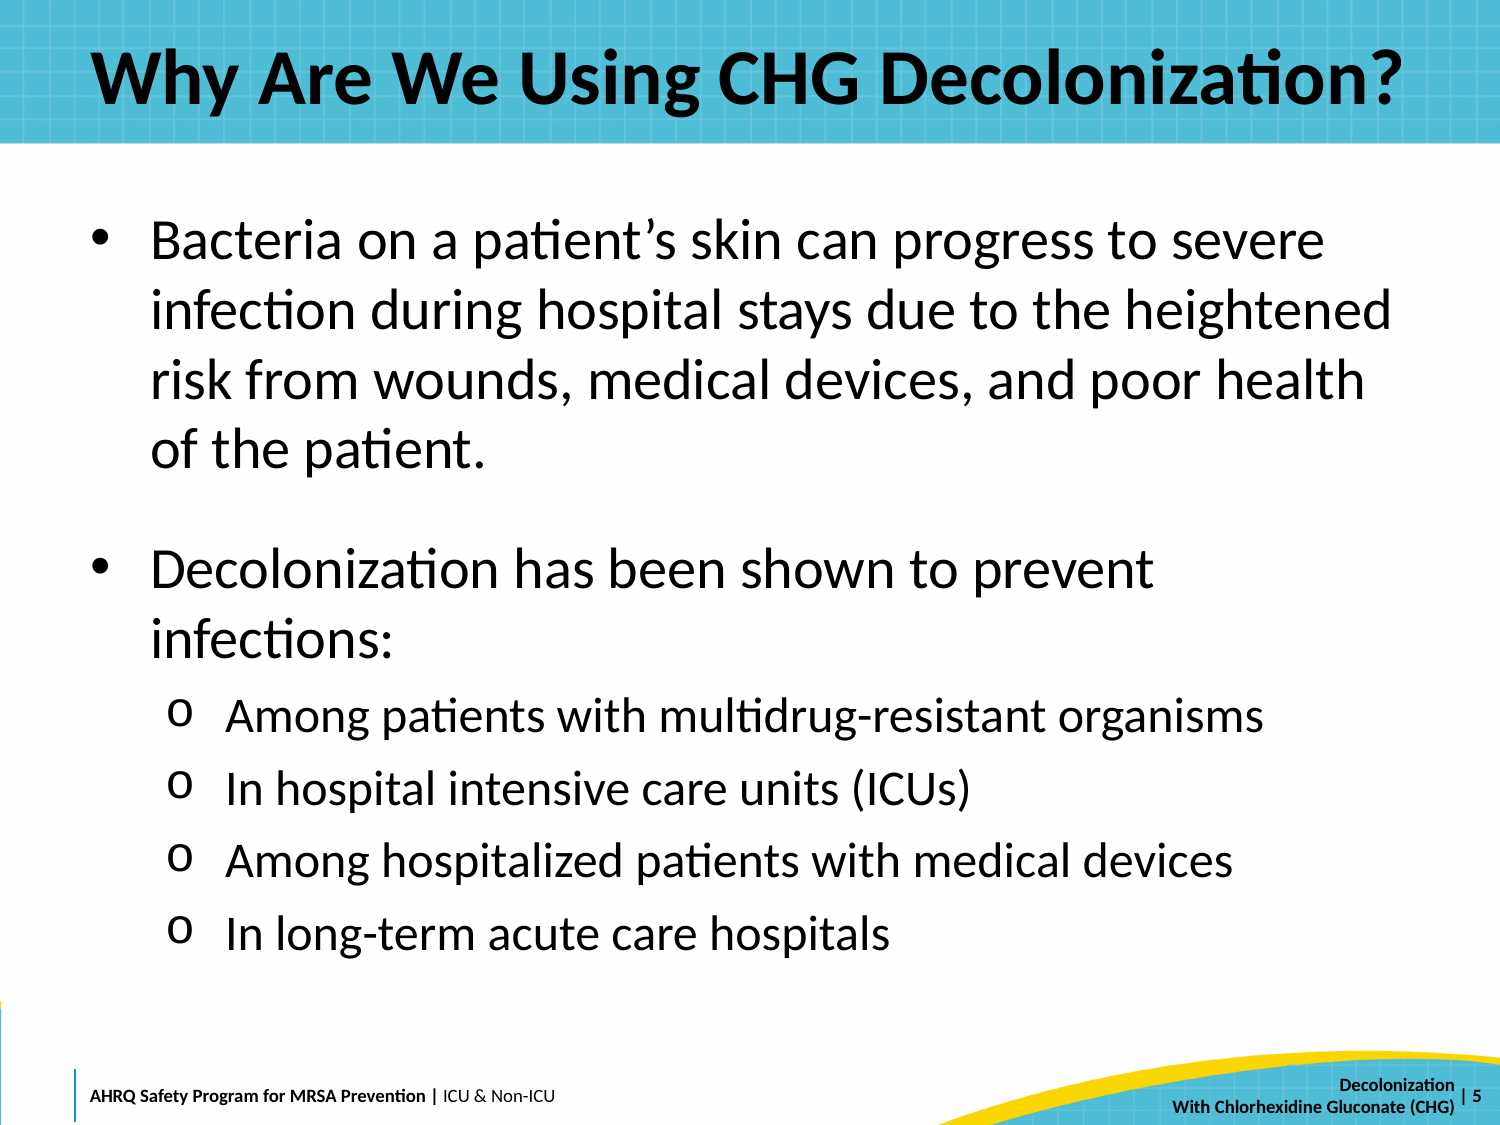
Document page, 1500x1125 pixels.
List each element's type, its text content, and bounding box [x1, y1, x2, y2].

title Why Are We Using CHG Decolonization? [75, 0, 1425, 150]
list Bacteria on a patient’s skin can progress to severe infection during hospital stays due to the heightened risk from wounds, medical devices, and poor health of the patient. Decolonization has been shown to prevent infections: Among patients with multidrug-resistant organisms In hospital intensive care units (ICUs) Among hospitalized patients with medical devices In long-term acute care hospitals [75, 193, 1425, 1035]
picture [0, 0, 1500, 1125]
slide_number | 5 [1455, 1065, 1500, 1125]
